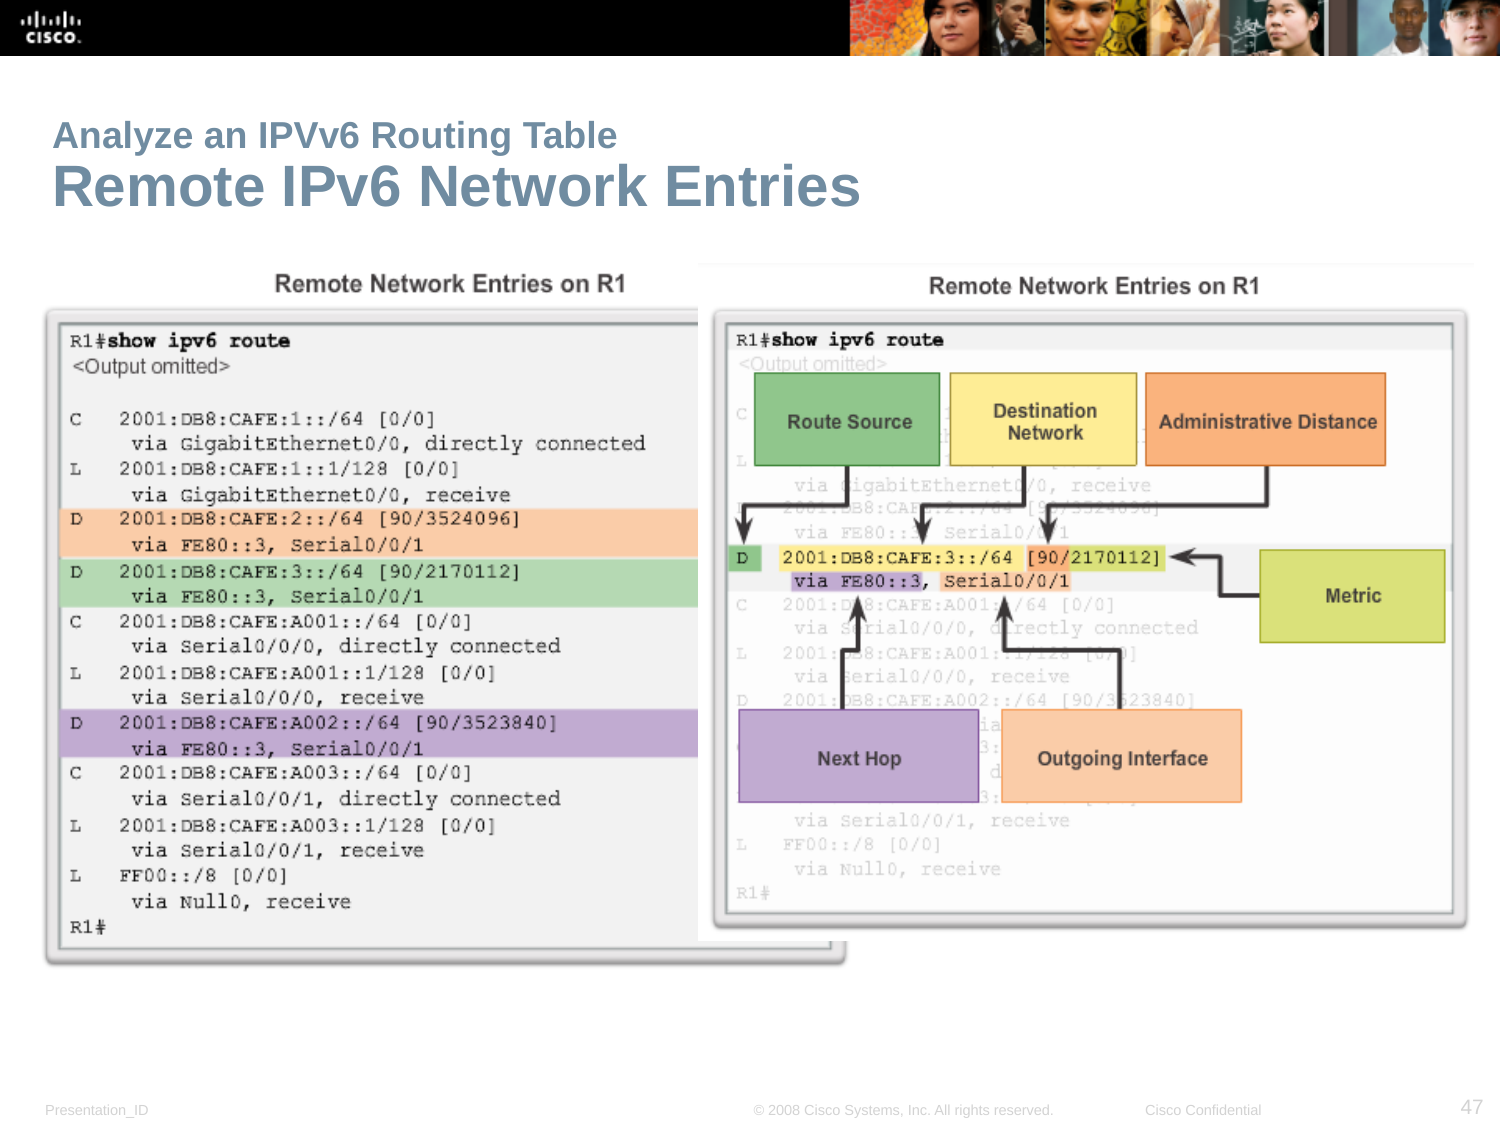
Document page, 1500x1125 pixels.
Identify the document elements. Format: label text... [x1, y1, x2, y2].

picture [40, 263, 1474, 1004]
title Analyze an IPVv6 Routing Table Remote IPv6 Network Entries [38, 80, 1426, 227]
picture [0, 0, 1500, 56]
